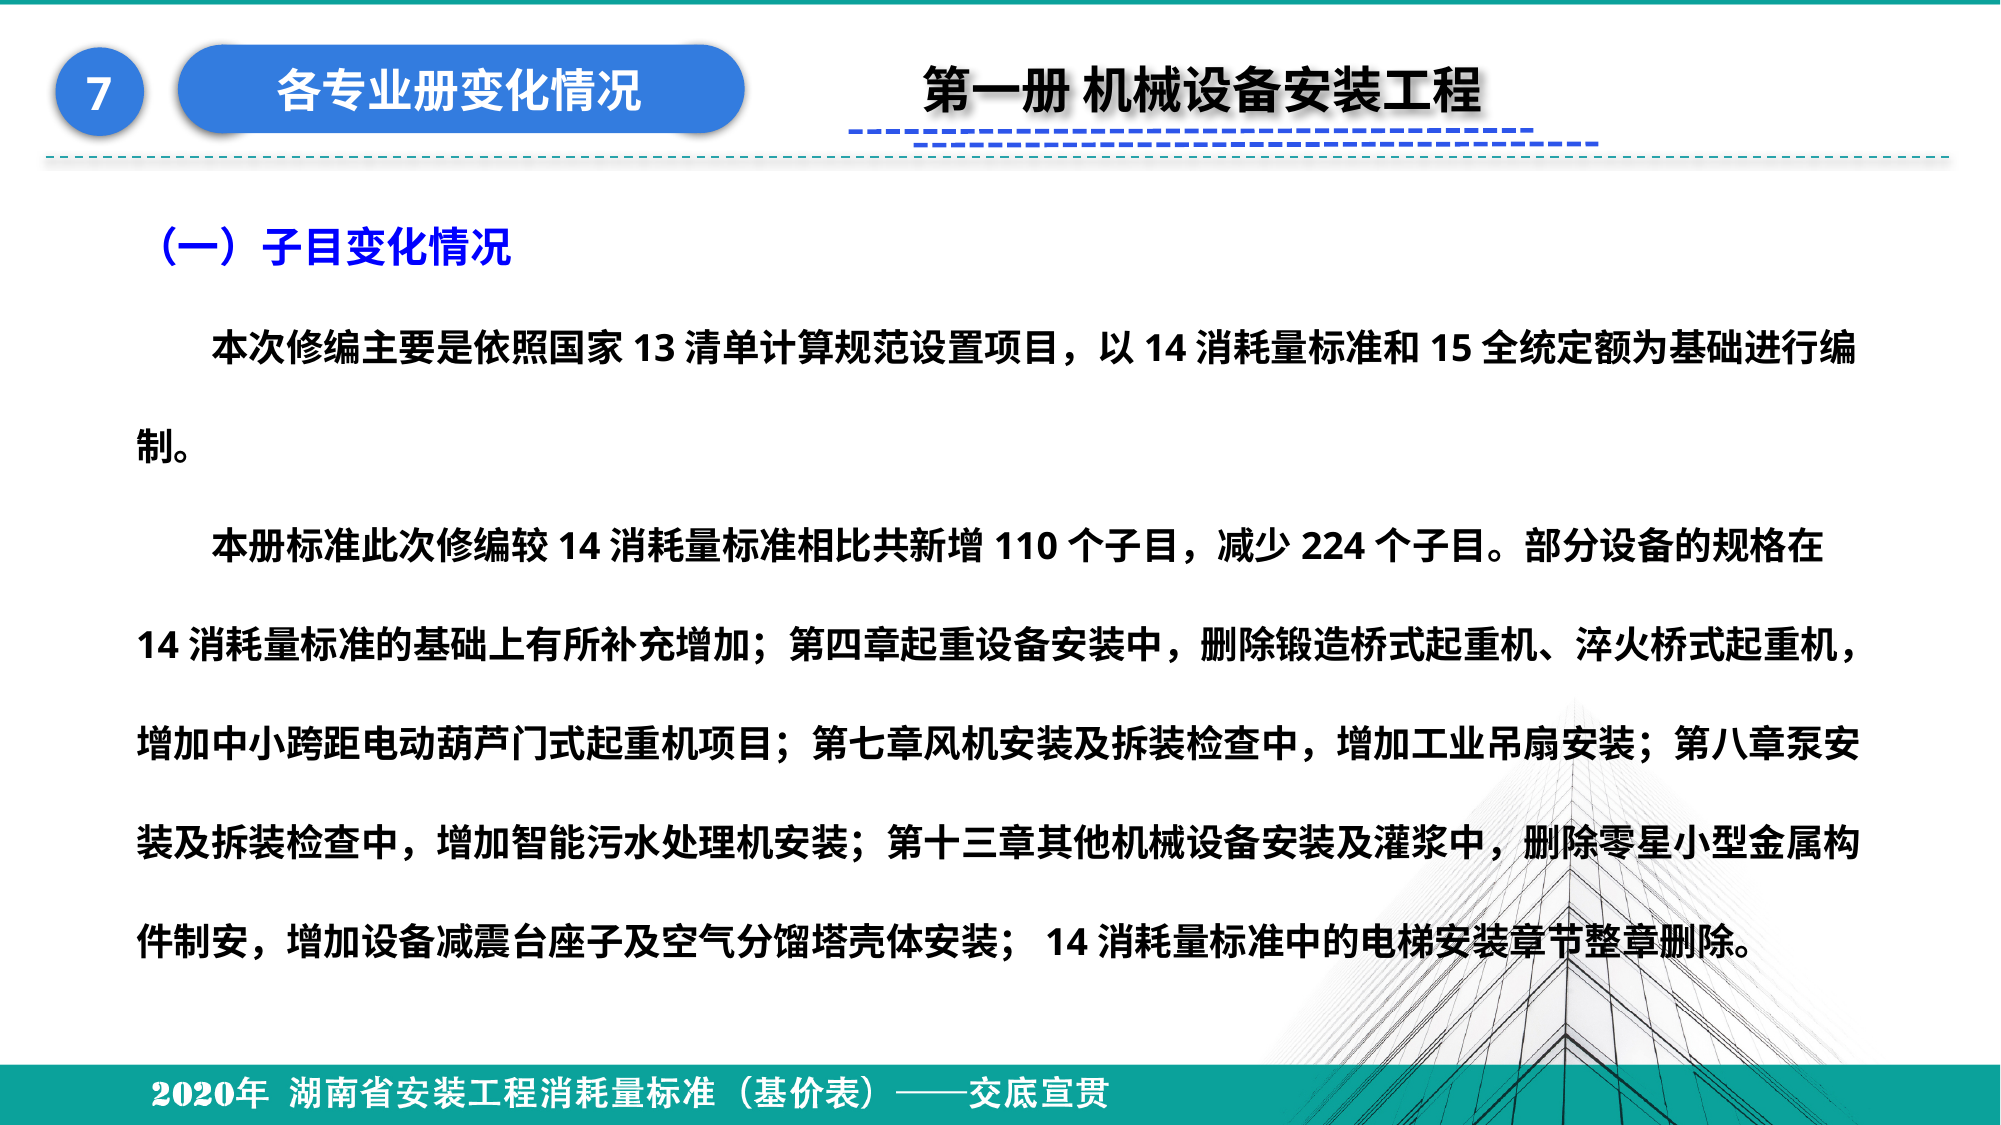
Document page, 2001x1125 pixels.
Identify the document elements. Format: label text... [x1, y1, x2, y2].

slide_number [1918, 0, 2000, 52]
text_box （一）子目变化情况 本次修编主要是依照国家13清单计算规范设置项目，以14消耗量标准和15全统定额为基础进行编制。 本册标准此次修编较14消耗量标准相比共新增110个子目，减少224个子目。部分设备的规格在14消耗量标准的基础上有所补充增加；第四章起重设备安装中，删除锻造桥式起重机、淬火桥式起重机，增加中小跨距电动葫芦门式起重机项目；第七章风机安装及拆装检查中，增加工业吊扇安装；第八章泵安装及拆装检查中，增加智能污水处理机安装；第十三章其他机械设备安装及灌浆中，删除零星小型金属构件制安，增加设备减震台座子及空气分馏塔壳体安装；14消耗量标准中的电梯安装章节整章删除。 [121, 162, 1881, 971]
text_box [45, 44, 1955, 158]
picture [0, 0, 2001, 1125]
